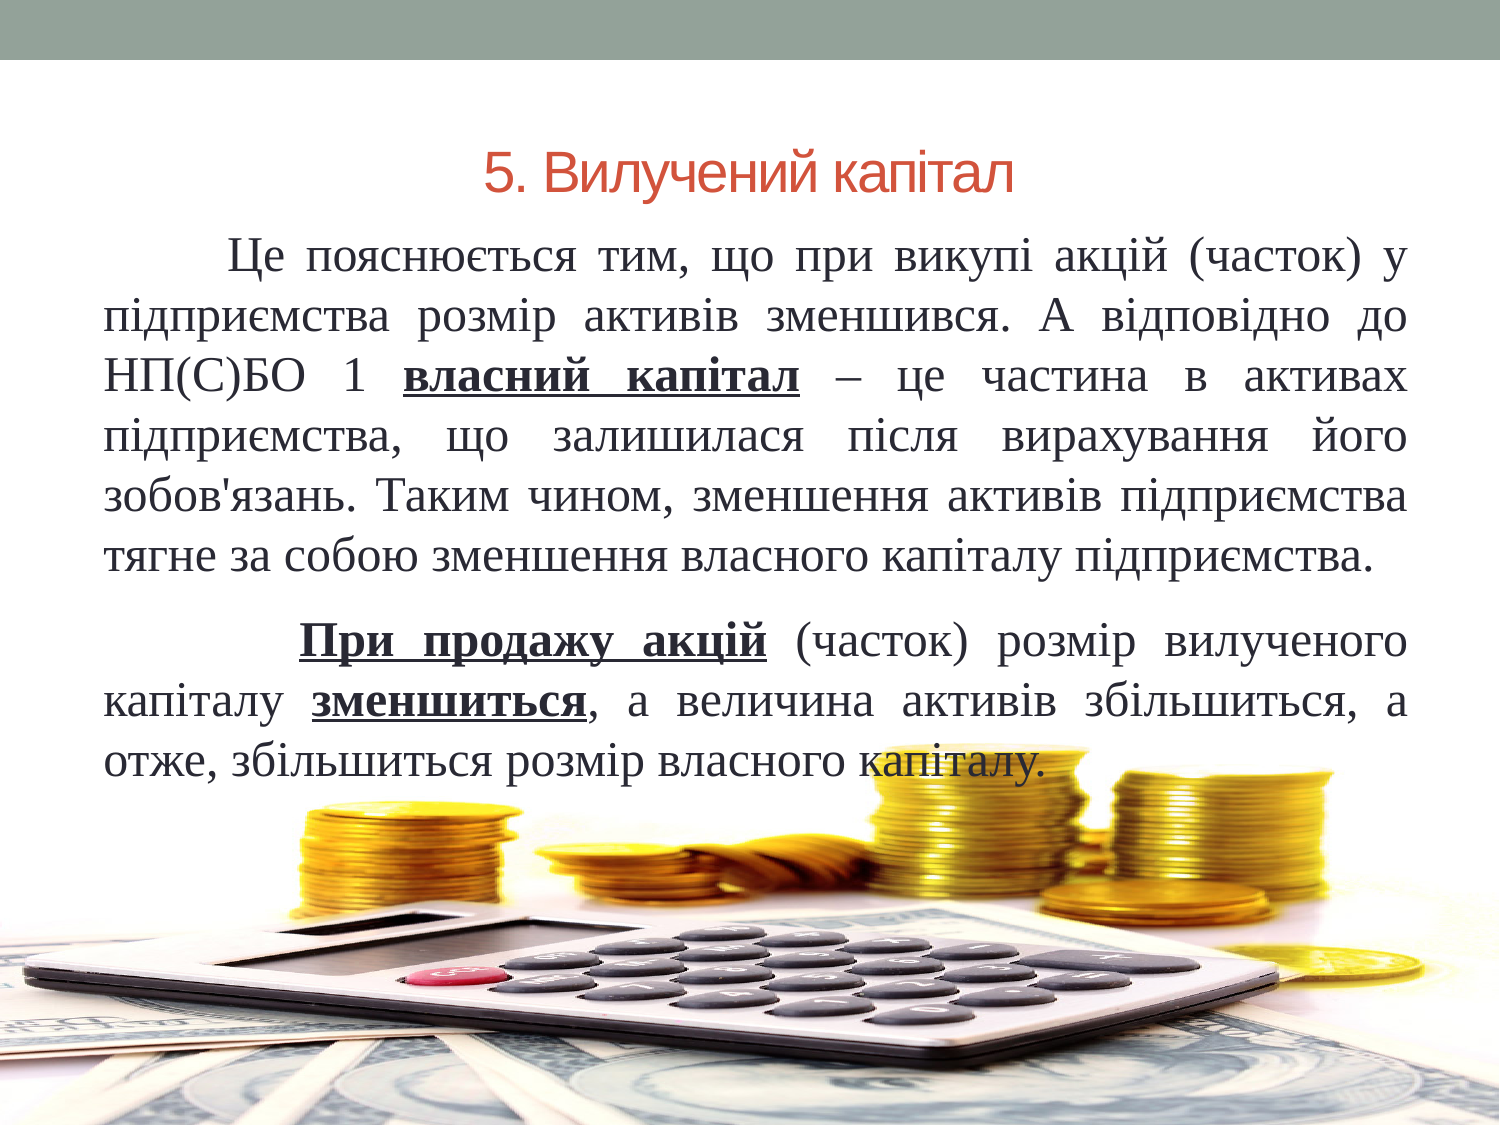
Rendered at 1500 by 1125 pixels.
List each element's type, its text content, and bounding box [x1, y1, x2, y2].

title 5. Вилучений капітал [75, 87, 1425, 250]
picture [0, 727, 1500, 1125]
text_box Це пояснюється тим, що при викупі акцій (часток) у підприємства розмір активів зменшився. А відповідно до НП(С)БО 1 власний капітал – це частина в активах підприємства, що залишилася після вирахування його зобов'язань. Таким чином, зменшення активів підприємства тягне за собою зменшення власного капіталу підприємства. При продажу акцій (часток) розмір вилученого капіталу зменшиться, а величина активів збільшиться, а отже, збільшиться розмір власного капіталу. [88, 214, 1424, 724]
